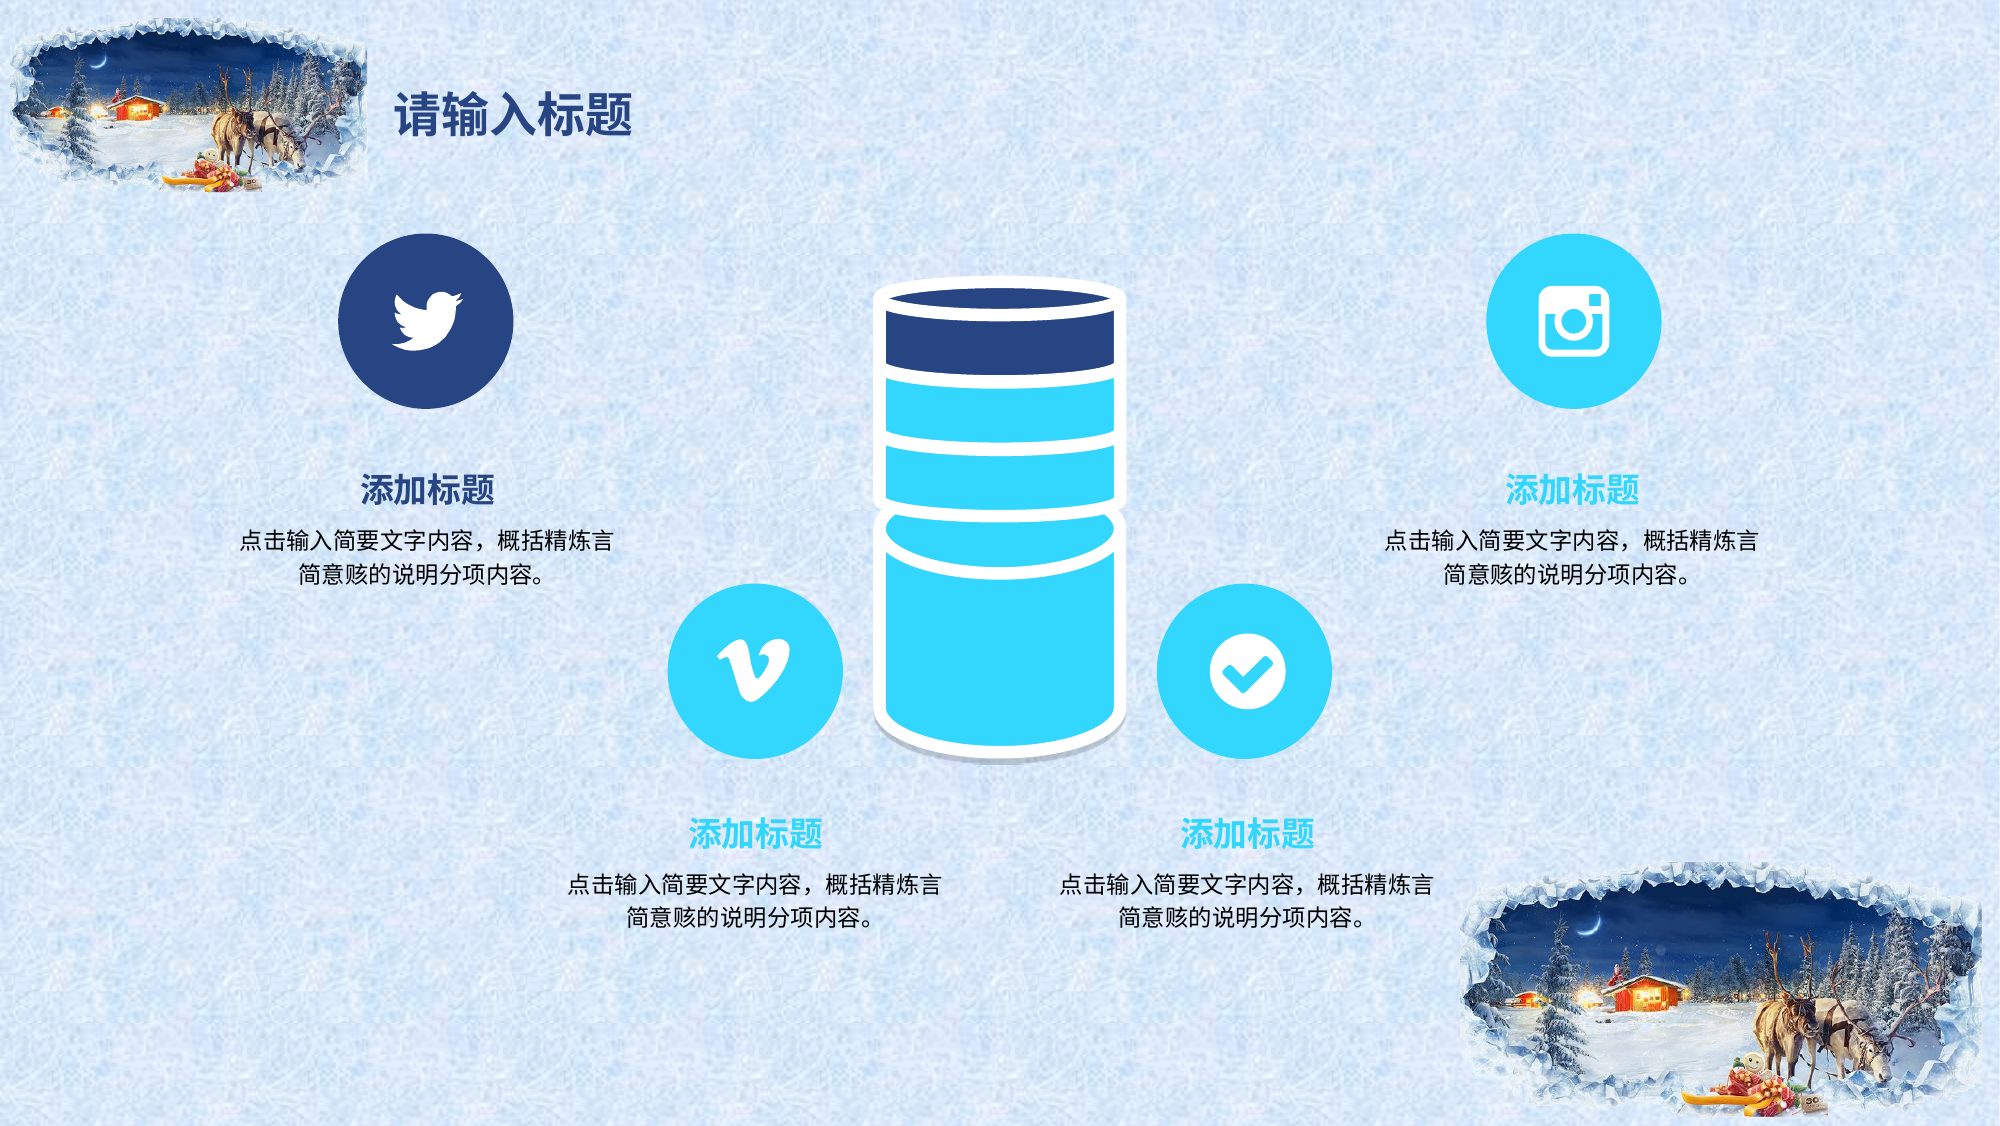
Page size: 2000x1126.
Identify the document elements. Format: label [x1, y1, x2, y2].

text_box [1046, 583, 1450, 961]
text_box [0, 0, 2000, 1126]
text_box [879, 281, 1121, 753]
text_box [225, 233, 630, 617]
text_box [554, 583, 958, 961]
picture [1460, 862, 1991, 1126]
text_box [10, 18, 1323, 199]
text_box [1371, 233, 1775, 617]
